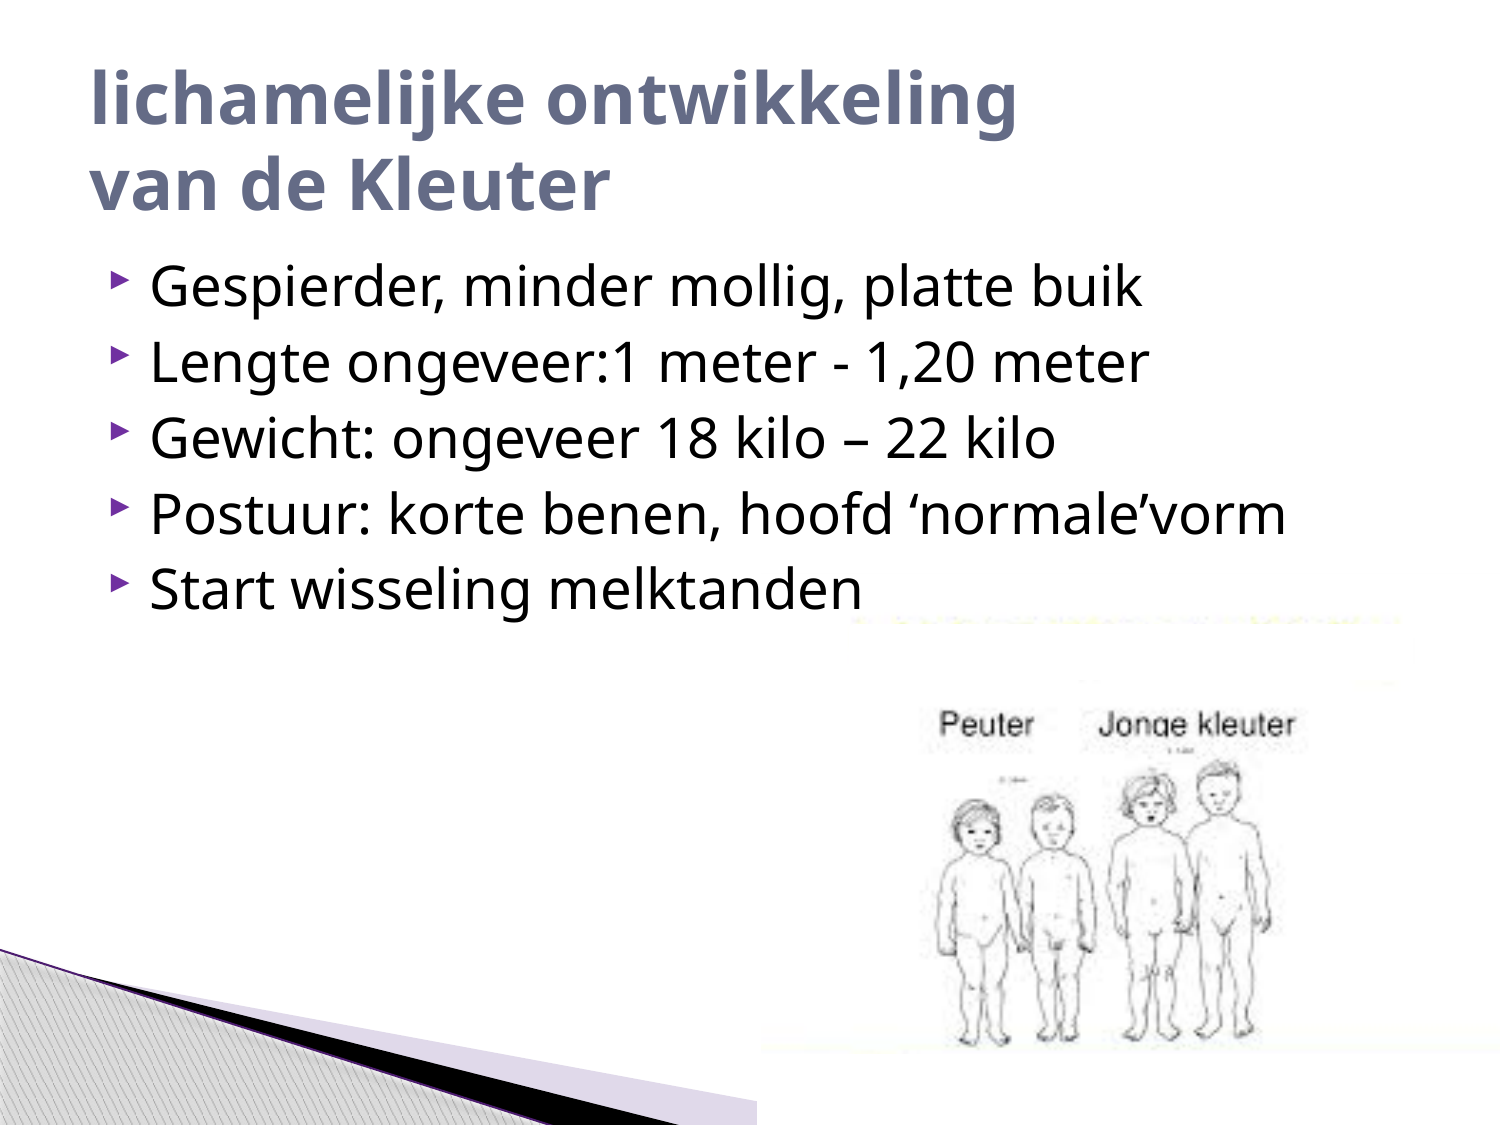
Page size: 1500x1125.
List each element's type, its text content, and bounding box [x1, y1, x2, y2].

picture [761, 571, 1500, 1125]
list Gespierder, minder mollig, platte buik Lengte ongeveer:1 meter - 1,20 meter Gewicht: ongeveer 18 kilo – 22 kilo Postuur: korte benen, hoofd ‘normale’vorm Start wisseling melktanden [75, 243, 1425, 986]
title lichamelijke ontwikkeling van de Kleuter [75, 45, 1425, 233]
